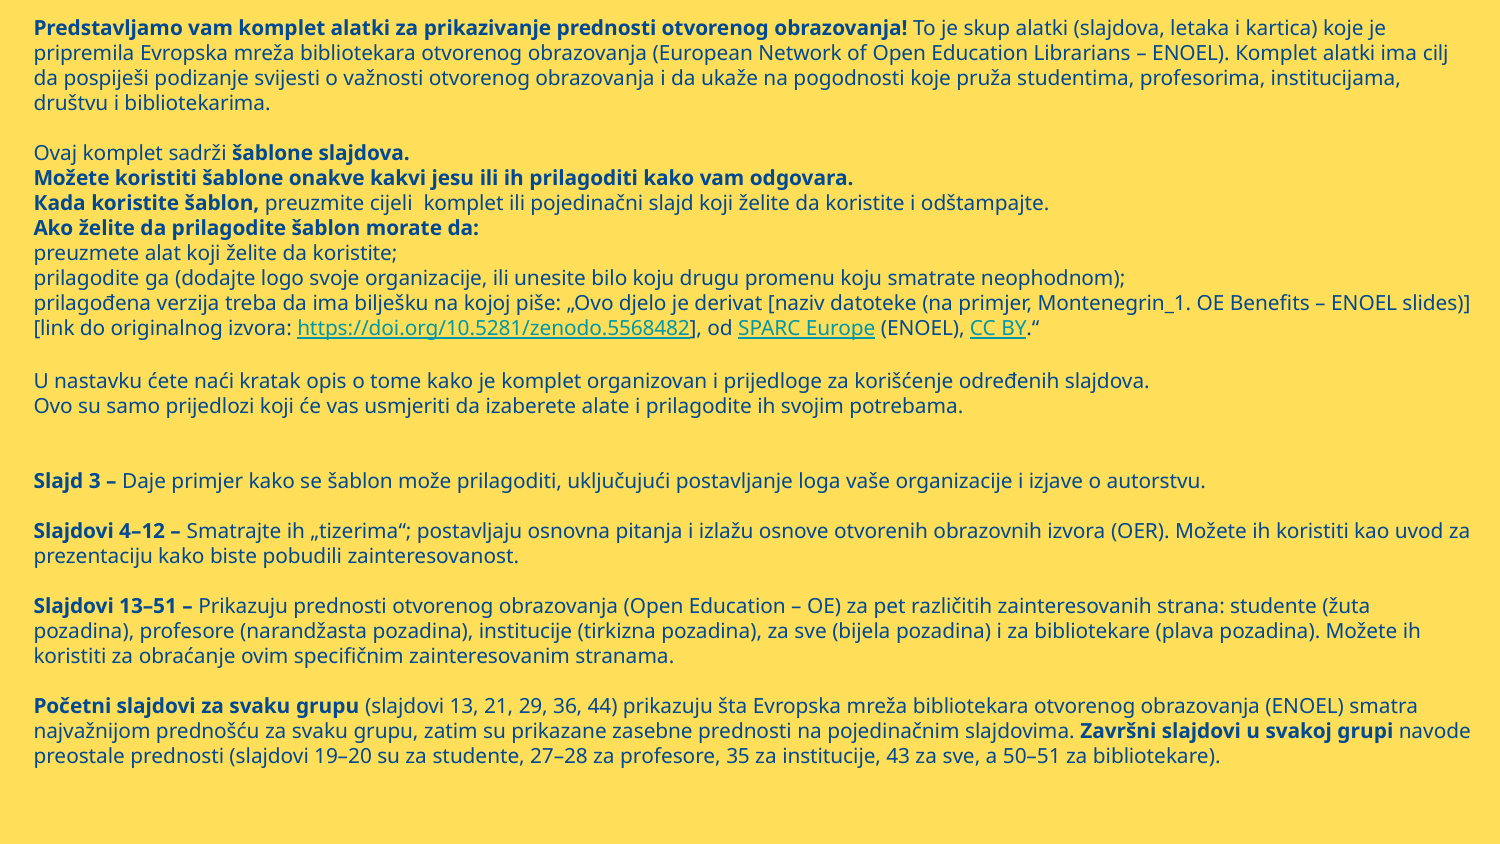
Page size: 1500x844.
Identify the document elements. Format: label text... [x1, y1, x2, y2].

text_box Predstavljamo vam komplet alatki za prikazivanje prednosti otvorenog obrazovanja! To je skup alatki (slajdova, letaka i kartica) koje je pripremila Evropska mreža bibliotekara otvorenog obrazovanja (European Network of Open Education Librarians – ENOEL). Кomplet alatki ima cilj da pospiješi podizanje svijesti o važnosti otvorenog obrazovanja i da ukaže na pogodnosti koje pruža studentima, profesorima, institucijama, društvu i bibliotekarima. Ovaj komplet sadrži šablone slajdova. Možete koristiti šablone onakve kakvi jesu ili ih prilagoditi kako vam odgovara. Кada koristite šablon, preuzmite cijeli komplet ili pojedinačni slajd koji želite da koristite i odštampajte. Ako želite da prilagodite šablon morate da: preuzmete alat koji želite da koristite; prilagodite ga (dodajte logo svoje organizacije, ili unesite bilo koju drugu promenu koju smatrate neophodnom); prilagođena verzija treba da ima bilješku na kojoj piše: „Ovo djelo je derivat [naziv datoteke (na primjer, Montenegrin_1. OE Benefits – ENOEL slides)] [link do originalnog izvora: https://doi.org/10.5281/zenodo.5568482], od SPARC Europe (ENOEL), CC BY.“ U nastavku ćete naći kratak opis o tome kako je komplet organizovan i prijedloge za korišćenje određenih slajdova. Ovo su samo prijedlozi koji će vas usmjeriti da izaberete alate i prilagodite ih svojim potrebama. Slajd 3 – Daje primjer kako se šablon može prilagoditi, uključujući postavljanje loga vaše organizacije i izjave o autorstvu. Slajdovi 4–12 – Smatrajte ih „tizerima“; postavljaju osnovna pitanja i izlažu osnove otvorenih obrazovnih izvora (OER). Možete ih koristiti kao uvod za prezentaciju kako biste pobudili zainteresovanost. Slajdovi 13–51 – Prikazuju prednosti otvorenog obrazovanja (Open Education – OE) za pet različitih zainteresovanih strana: studente (žuta pozadina), profesore (narandžasta pozadina), institucije (tirkizna pozadina), za sve (bijela pozadina) i za bibliotekare (plava pozadina). Možete ih koristiti za obraćanje ovim specifičnim zainteresovanim stranama. Početni slajdovi za svaku grupu (slajdovi 13, 21, 29, 36, 44) prikazuju šta Evropska mreža bibliotekara otvorenog obrazovanja (ENOEL) smatra najvažnijom prednošću za svaku grupu, zatim su prikazane zasebne prednosti na pojedinačnim slajdovima. Završni slajdovi u svakoj grupi navode preostale prednosti (slajdovi 19–20 su za studente, 27–28 za profesore, 35 za institucije, 43 za sve, a 50–51 za bibliotekare). [18, 0, 1492, 844]
